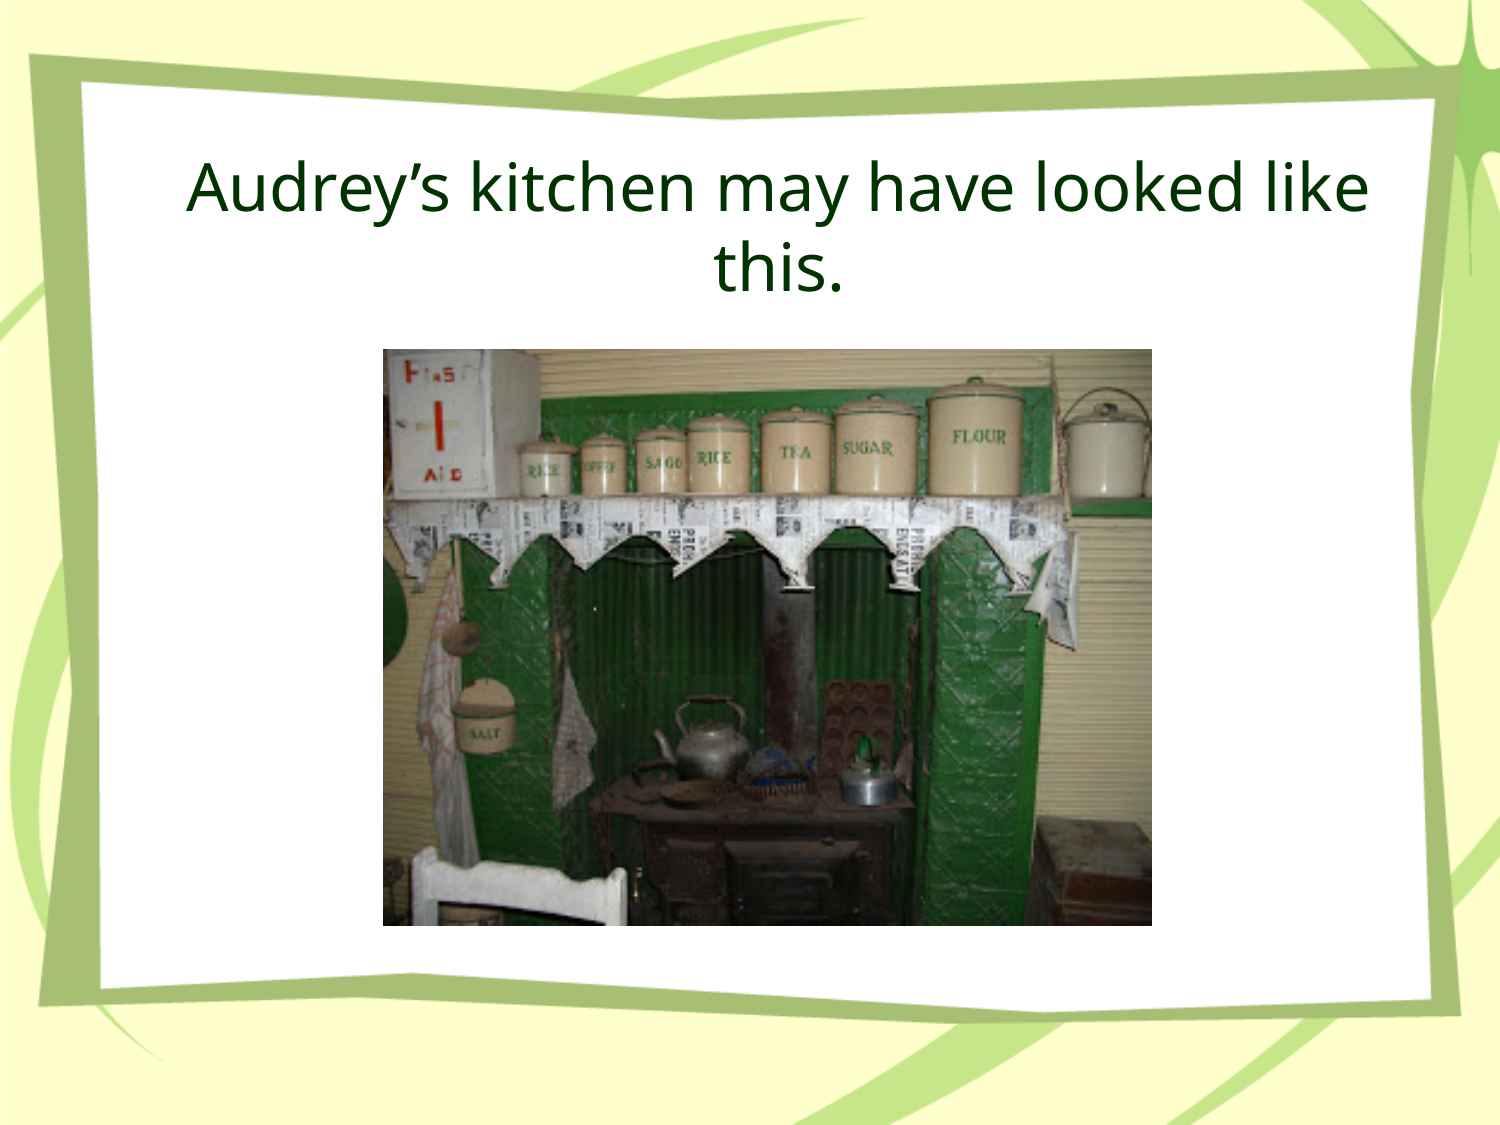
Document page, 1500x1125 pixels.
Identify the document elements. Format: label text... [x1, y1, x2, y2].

picture [0, 0, 1500, 1125]
text_box Audrey’s kitchen may have looked like this. [171, 137, 1388, 312]
